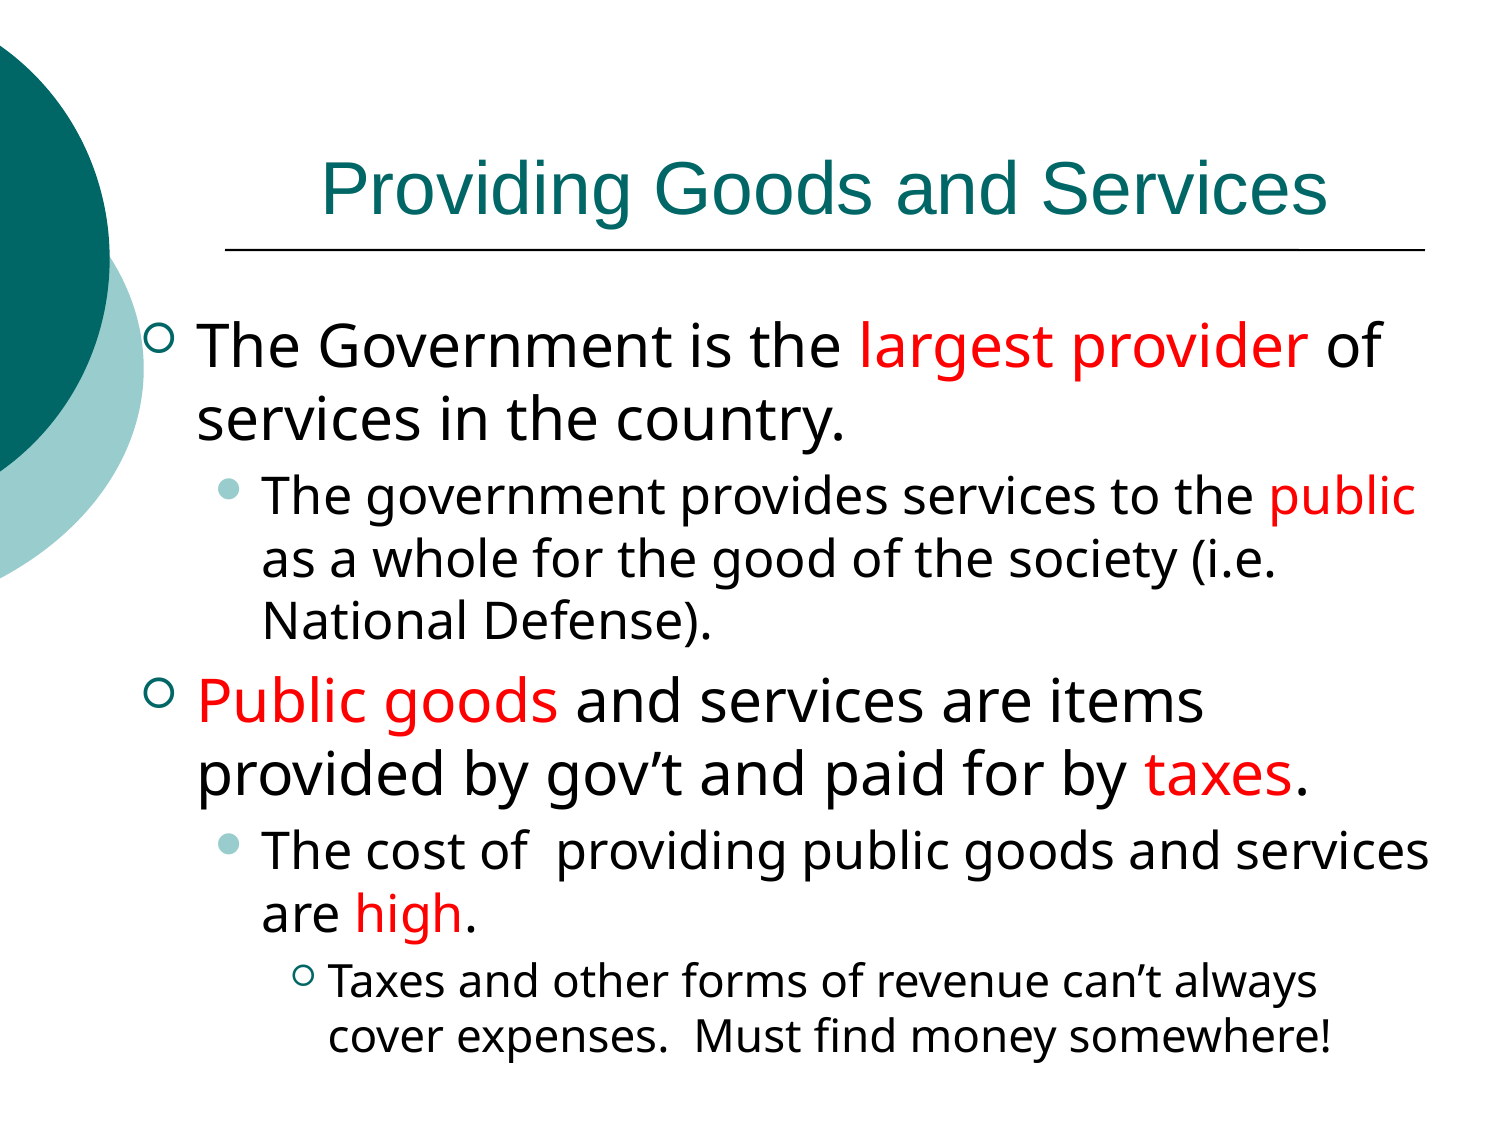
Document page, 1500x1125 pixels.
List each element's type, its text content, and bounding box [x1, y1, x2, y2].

list The Government is the largest provider of services in the country. The government provides services to the public as a whole for the good of the society (i.e. National Defense). Public goods and services are items provided by gov’t and paid for by taxes. The cost of providing public goods and services are high. Taxes and other forms of revenue can’t always cover expenses. Must find money somewhere! [125, 299, 1463, 1100]
title Providing Goods and Services [224, 49, 1425, 237]
